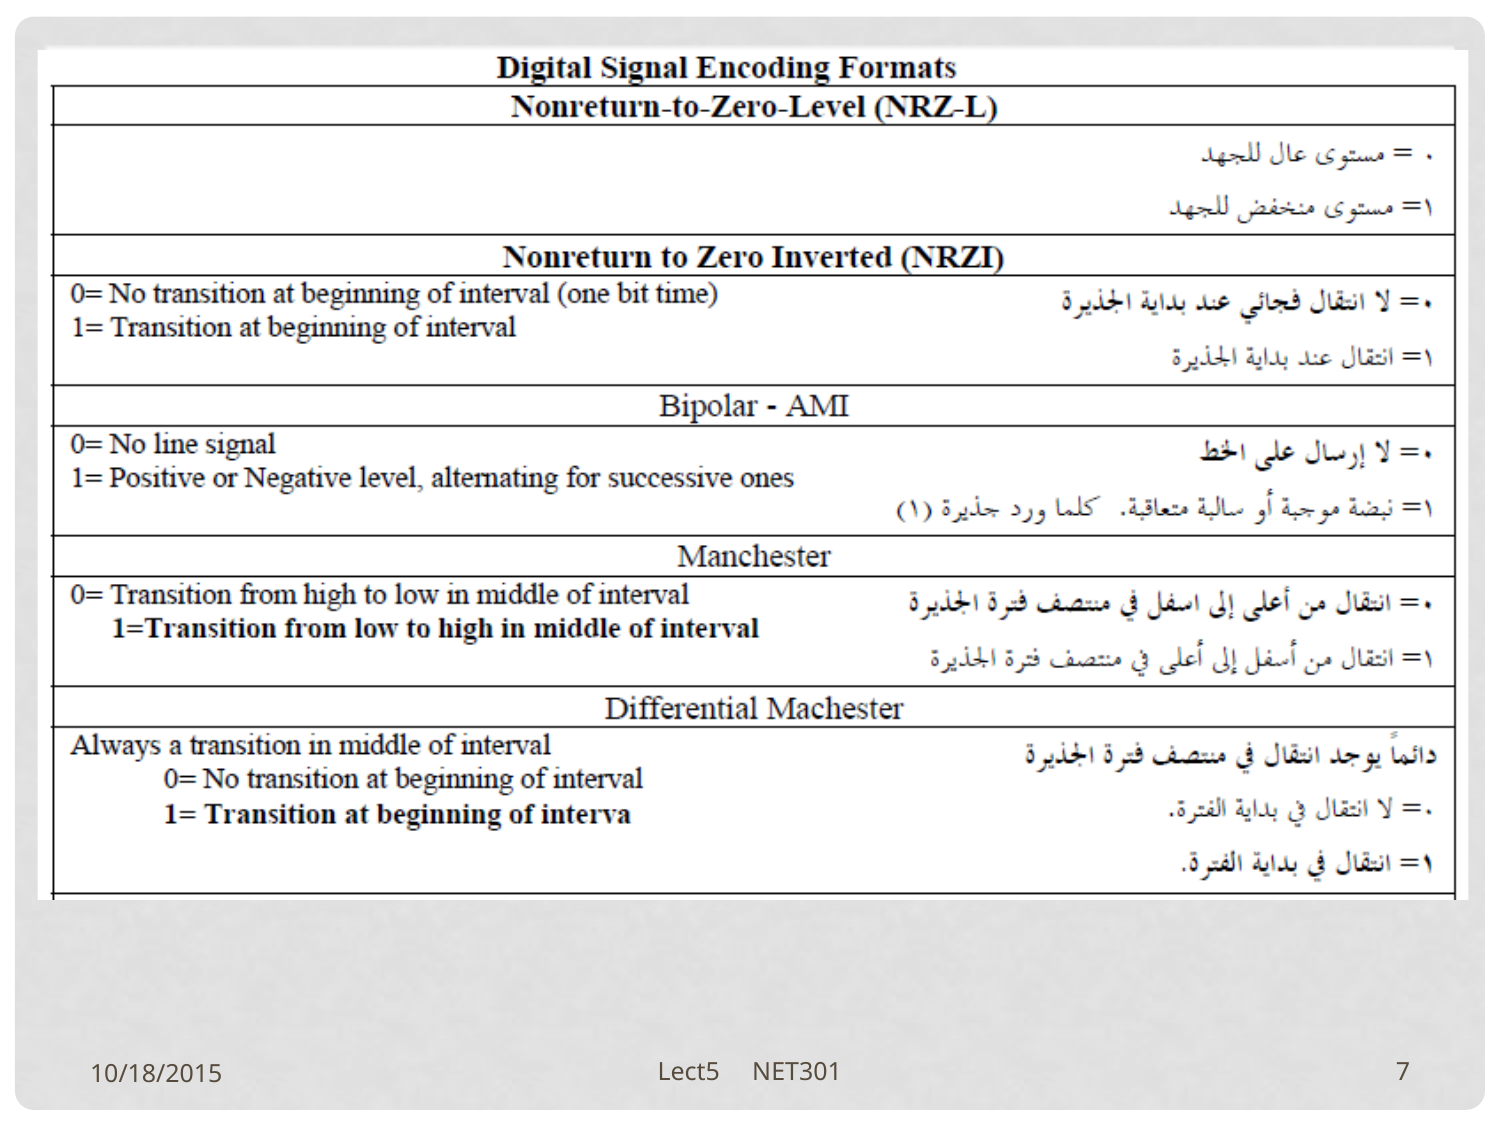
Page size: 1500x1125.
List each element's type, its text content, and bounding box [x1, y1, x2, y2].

footer Lect5 NET301 [512, 1042, 988, 1103]
slide_number 7 [1074, 1042, 1425, 1103]
picture [37, 49, 1469, 901]
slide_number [75, 1042, 425, 1103]
